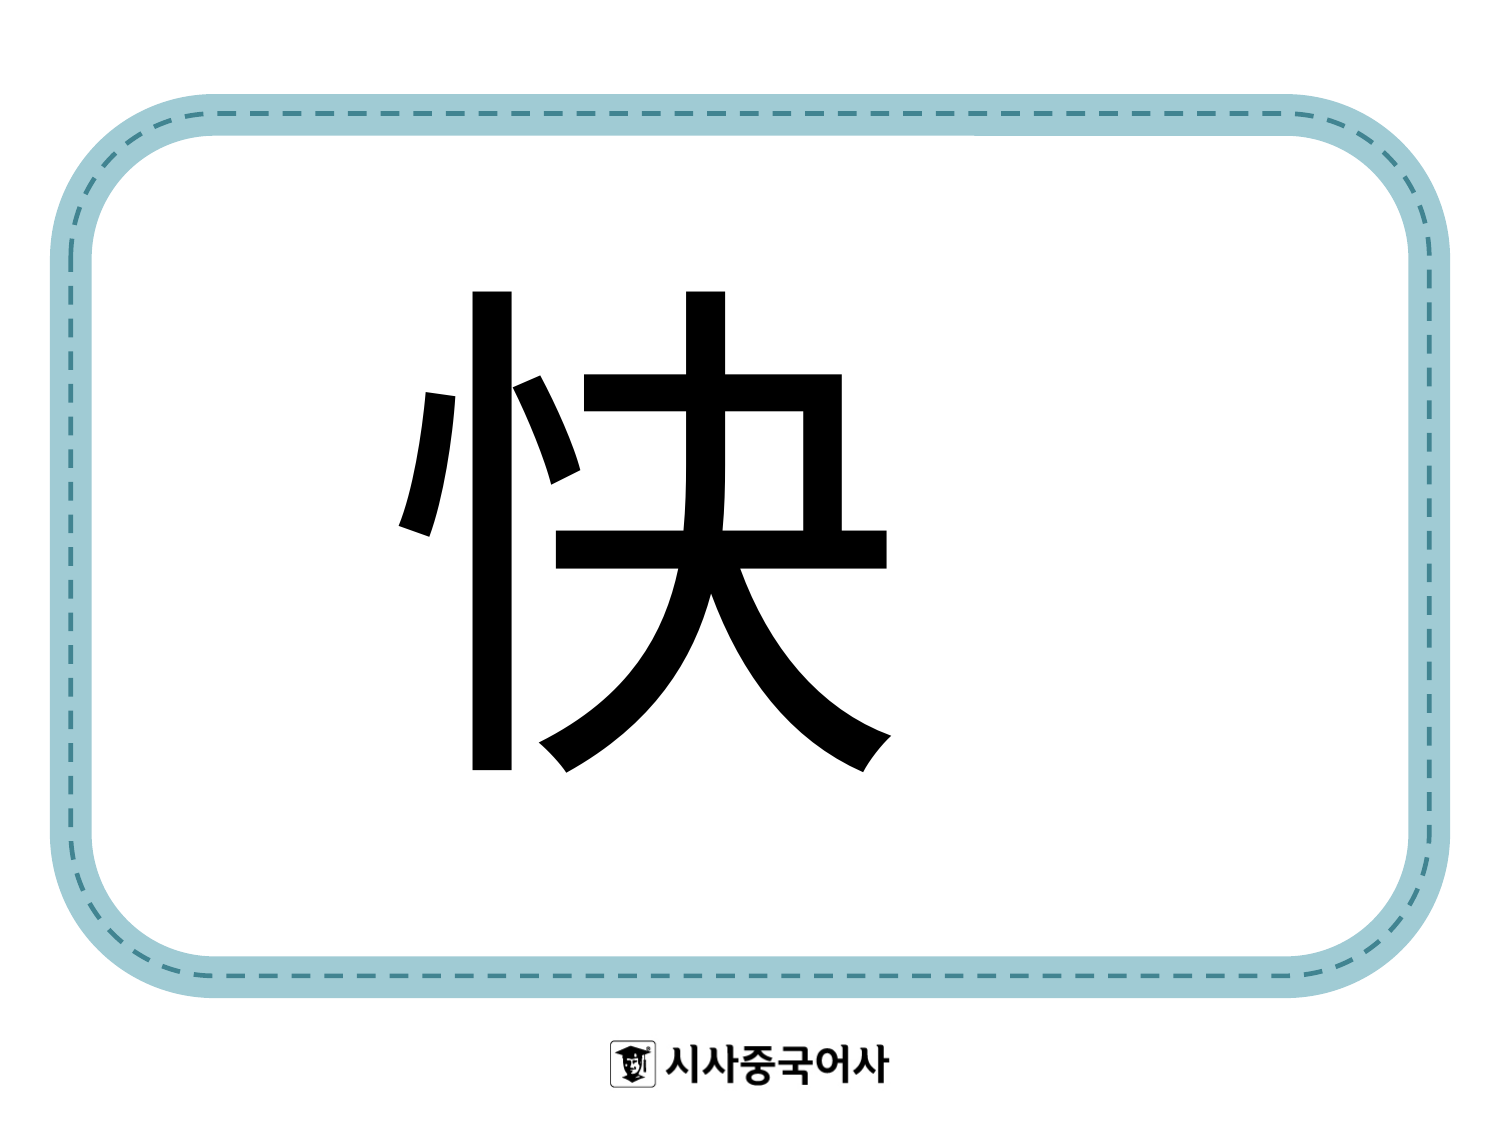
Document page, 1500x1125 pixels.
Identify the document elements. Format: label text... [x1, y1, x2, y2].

picture [602, 1034, 898, 1094]
text_box 快 [145, 189, 1354, 853]
